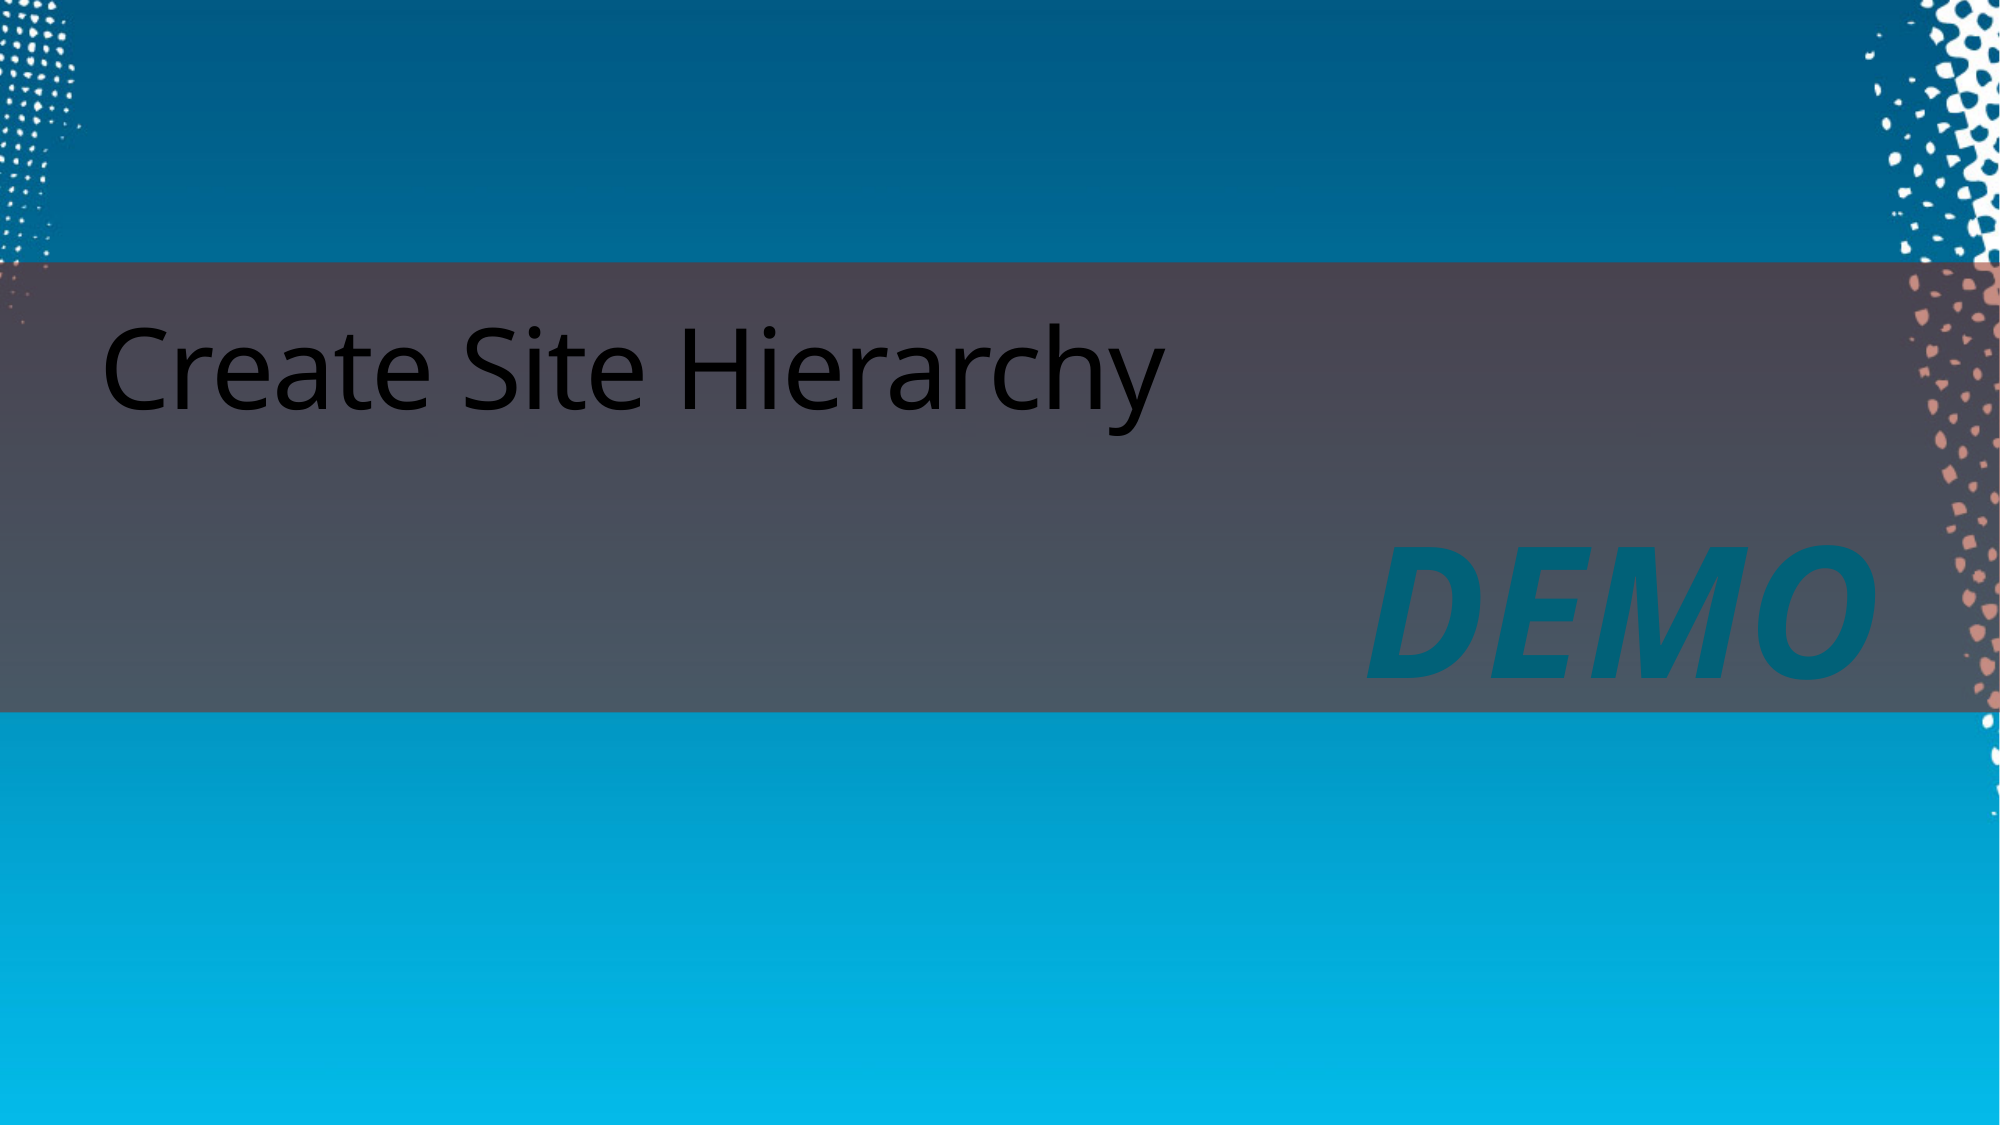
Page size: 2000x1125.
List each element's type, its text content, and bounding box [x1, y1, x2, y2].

picture [33, 0, 42, 10]
picture [1925, 141, 1935, 155]
picture [17, 129, 23, 136]
picture [3, 10, 11, 18]
picture [56, 47, 64, 55]
picture [1925, 87, 1941, 99]
picture [9, 84, 15, 91]
picture [1982, 713, 1993, 729]
picture [1907, 77, 1917, 83]
picture [24, 72, 32, 79]
picture [55, 62, 62, 69]
picture [34, 101, 43, 111]
picture [1932, 235, 1943, 241]
picture [28, 42, 36, 53]
title Create Site Hierarchy [99, 312, 1780, 538]
picture [47, 0, 57, 10]
picture [31, 131, 37, 138]
picture [1921, 0, 1934, 8]
picture [1922, 200, 1934, 207]
picture [18, 13, 26, 19]
picture [1866, 51, 1874, 59]
picture [1875, 83, 1881, 96]
picture [1892, 212, 1902, 216]
picture [1911, 223, 1918, 230]
picture [1935, 177, 1945, 189]
picture [0, 24, 9, 33]
picture [1915, 109, 1924, 119]
picture [1881, 117, 1891, 130]
picture [26, 57, 34, 68]
picture [45, 16, 55, 24]
picture [54, 76, 60, 83]
picture [6, 97, 12, 105]
picture [1935, 0, 2000, 262]
picture [0, 155, 5, 163]
picture [29, 27, 38, 38]
picture [1889, 152, 1901, 166]
picture [1929, 27, 1945, 45]
picture [1914, 164, 1923, 177]
picture [10, 69, 17, 78]
picture [58, 32, 66, 41]
picture [1957, 187, 1971, 200]
picture [16, 143, 21, 151]
picture [42, 31, 53, 39]
picture [41, 59, 48, 67]
picture [1938, 122, 1950, 133]
picture [1946, 155, 1961, 167]
picture [1991, 747, 2000, 765]
picture [1894, 99, 1902, 106]
picture [16, 22, 23, 34]
picture [43, 42, 49, 53]
picture [1900, 240, 1912, 254]
picture [1898, 188, 1912, 198]
picture [1955, 246, 1965, 256]
picture [1920, 257, 1932, 262]
picture [30, 14, 40, 23]
picture [33, 88, 42, 97]
picture [18, 0, 29, 6]
picture [33, 116, 40, 124]
picture [38, 74, 47, 80]
picture [0, 40, 9, 45]
picture [11, 55, 21, 64]
picture [13, 41, 25, 49]
picture [1945, 213, 1955, 220]
